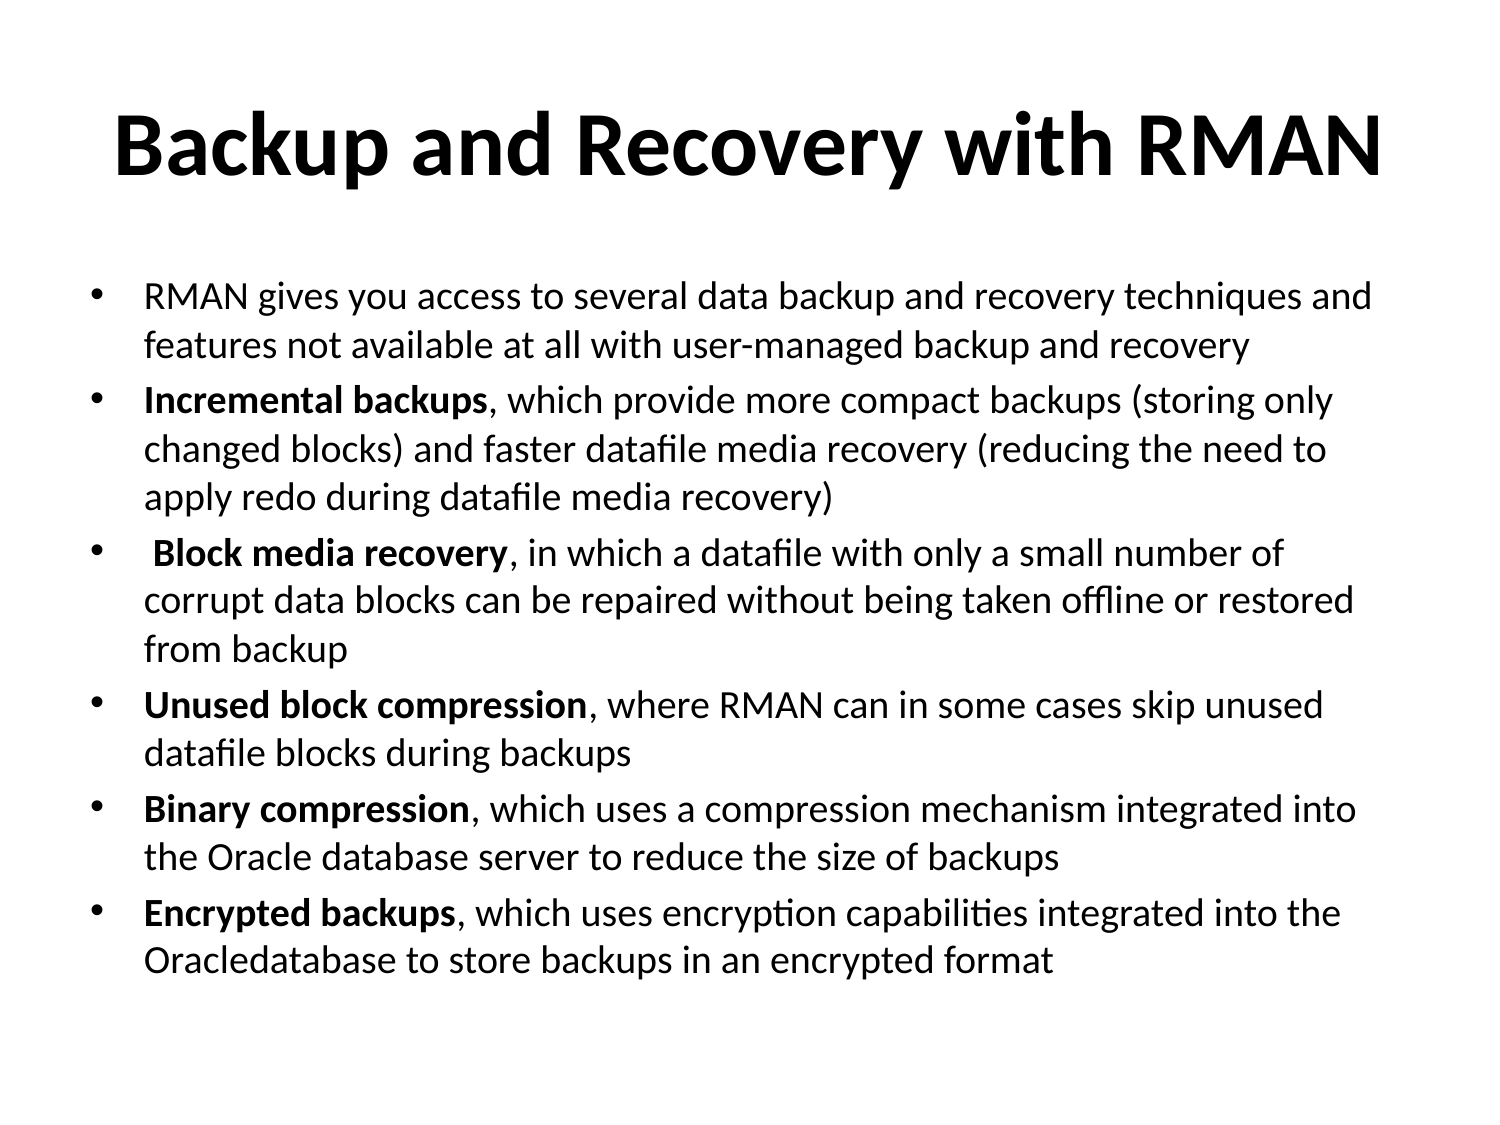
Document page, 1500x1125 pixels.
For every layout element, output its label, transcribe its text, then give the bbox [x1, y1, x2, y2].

title Backup and Recovery with RMAN [75, 45, 1425, 233]
list RMAN gives you access to several data backup and recovery techniques and features not available at all with user-managed backup and recovery Incremental backups, which provide more compact backups (storing only changed blocks) and faster datafile media recovery (reducing the need to apply redo during datafile media recovery) Block media recovery, in which a datafile with only a small number of corrupt data blocks can be repaired without being taken offline or restored from backup Unused block compression, where RMAN can in some cases skip unused datafile blocks during backups Binary compression, which uses a compression mechanism integrated into the Oracle database server to reduce the size of backups Encrypted backups, which uses encryption capabilities integrated into the Oracledatabase to store backups in an encrypted format [75, 262, 1425, 1005]
